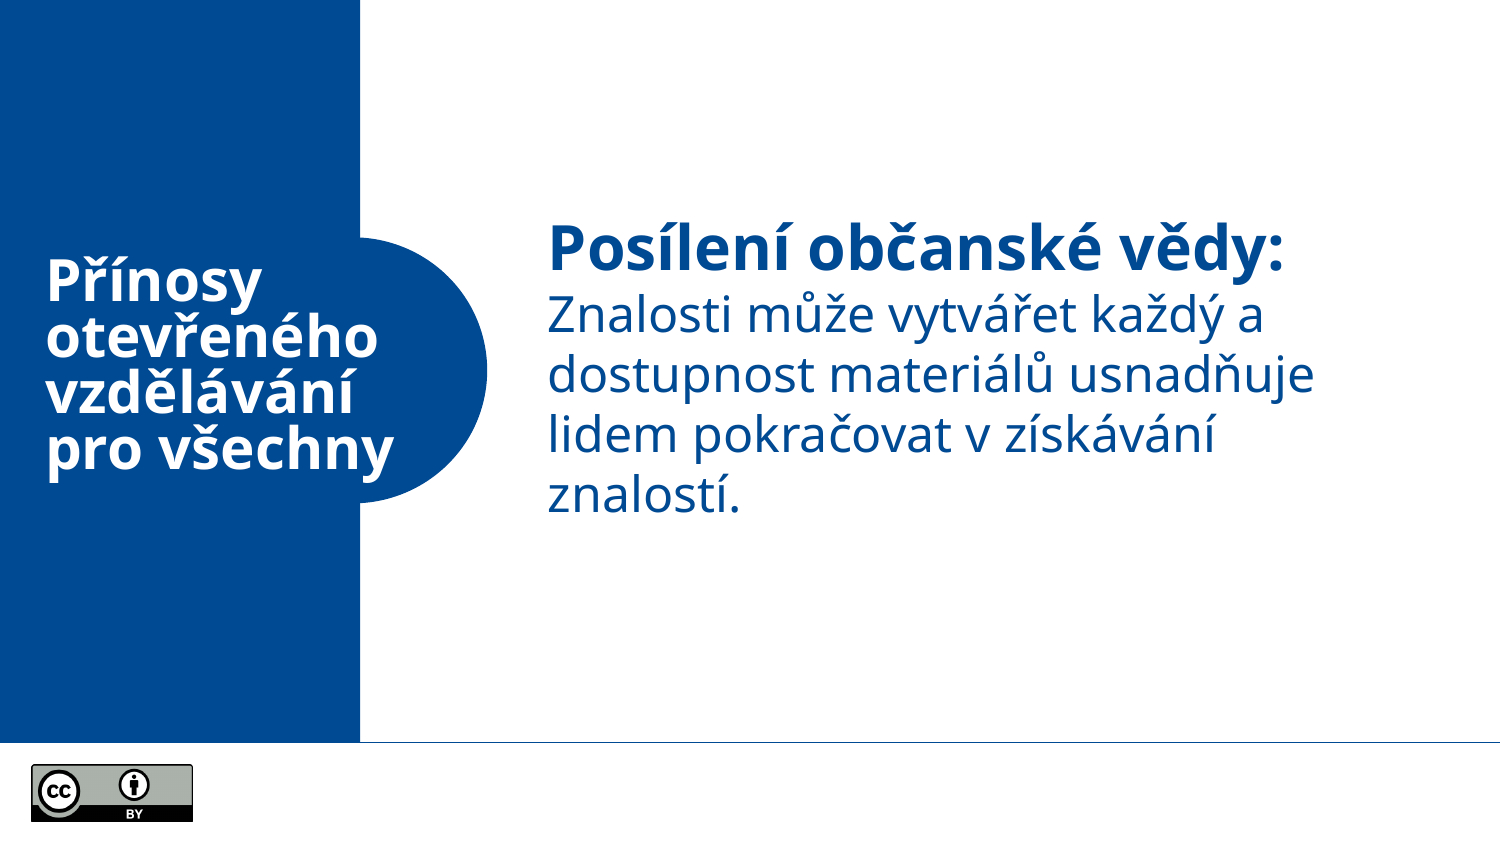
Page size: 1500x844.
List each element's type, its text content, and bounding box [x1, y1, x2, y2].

text_box Posílení občanské vědy: Znalosti může vytvářet každý a dostupnost materiálů usnadňuje lidem pokračovat v získávání znalostí. [532, 192, 1420, 538]
text_box [0, 750, 1500, 844]
text_box [441, 270, 488, 471]
text_box [308, 496, 397, 504]
text_box [0, 0, 361, 742]
text_box [317, 237, 389, 242]
picture [31, 764, 193, 822]
text_box Přínosy otevřeného vzdělávání pro všechny [30, 242, 441, 496]
